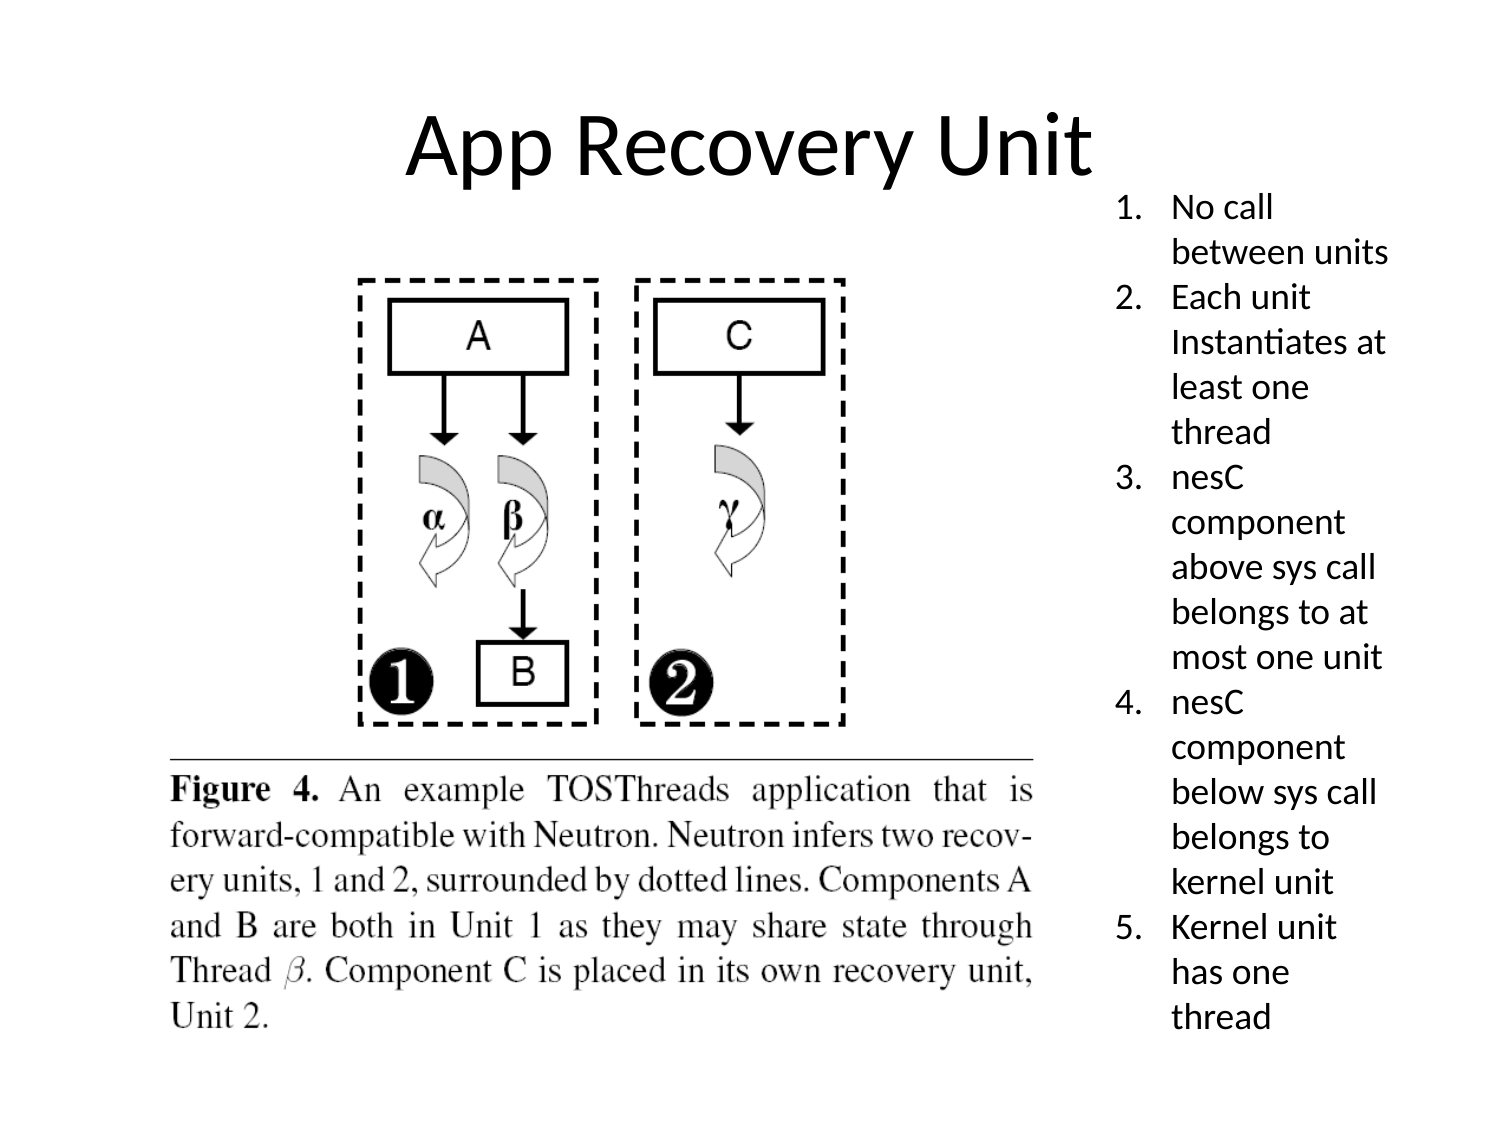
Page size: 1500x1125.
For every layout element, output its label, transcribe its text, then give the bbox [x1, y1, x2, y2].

text_box No call between units Each unit Instantiates at least one thread nesC component above sys call belongs to at most one unit nesC component below sys call belongs to kernel unit Kernel unit has one thread [1099, 174, 1413, 1045]
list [137, 262, 1051, 1038]
title App Recovery Unit [75, 45, 1425, 233]
